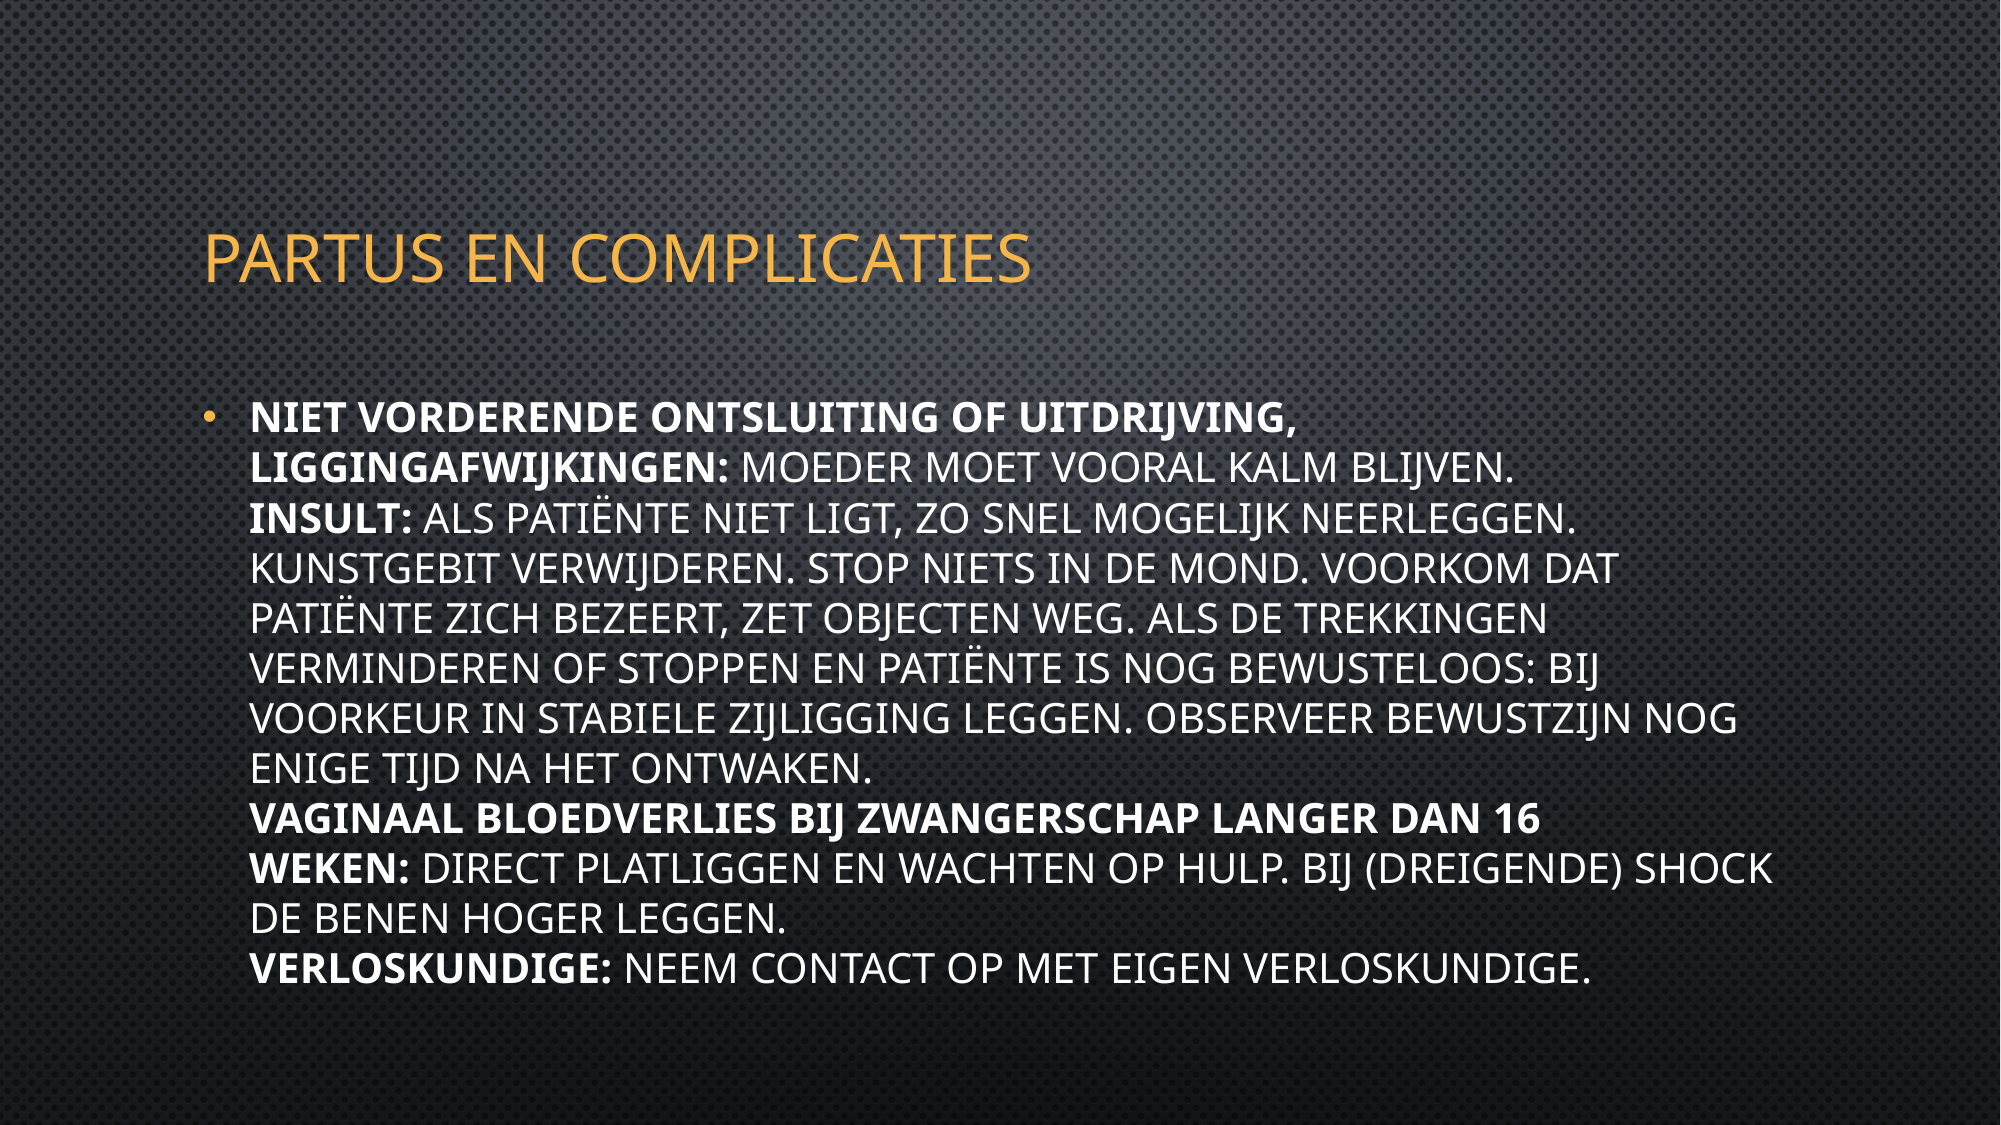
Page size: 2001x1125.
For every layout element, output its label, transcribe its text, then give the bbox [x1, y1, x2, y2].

list Niet vorderende ontsluiting of uitdrijving, liggingafwijkingen: moeder moet vooral kalm blijven. Insult: als patiënte niet ligt, zo snel mogelijk neerleggen. Kunstgebit verwijderen. Stop niets in de mond. Voorkom dat patiënte zich bezeert, zet objecten weg. Als de trekkingen verminderen of stoppen en patiënte is nog bewusteloos: bij voorkeur in stabiele zijligging leggen. Observeer bewustzijn nog enige tijd na het ontwaken. Vaginaal bloedverlies bij zwangerschap langer dan 16 weken: direct platliggen en wachten op hulp. Bij (dreigende) shock de benen hoger leggen. Verloskundige: neem contact op met eigen verloskundige. [187, 357, 1813, 1025]
title Partus en complicaties [187, 99, 1813, 357]
